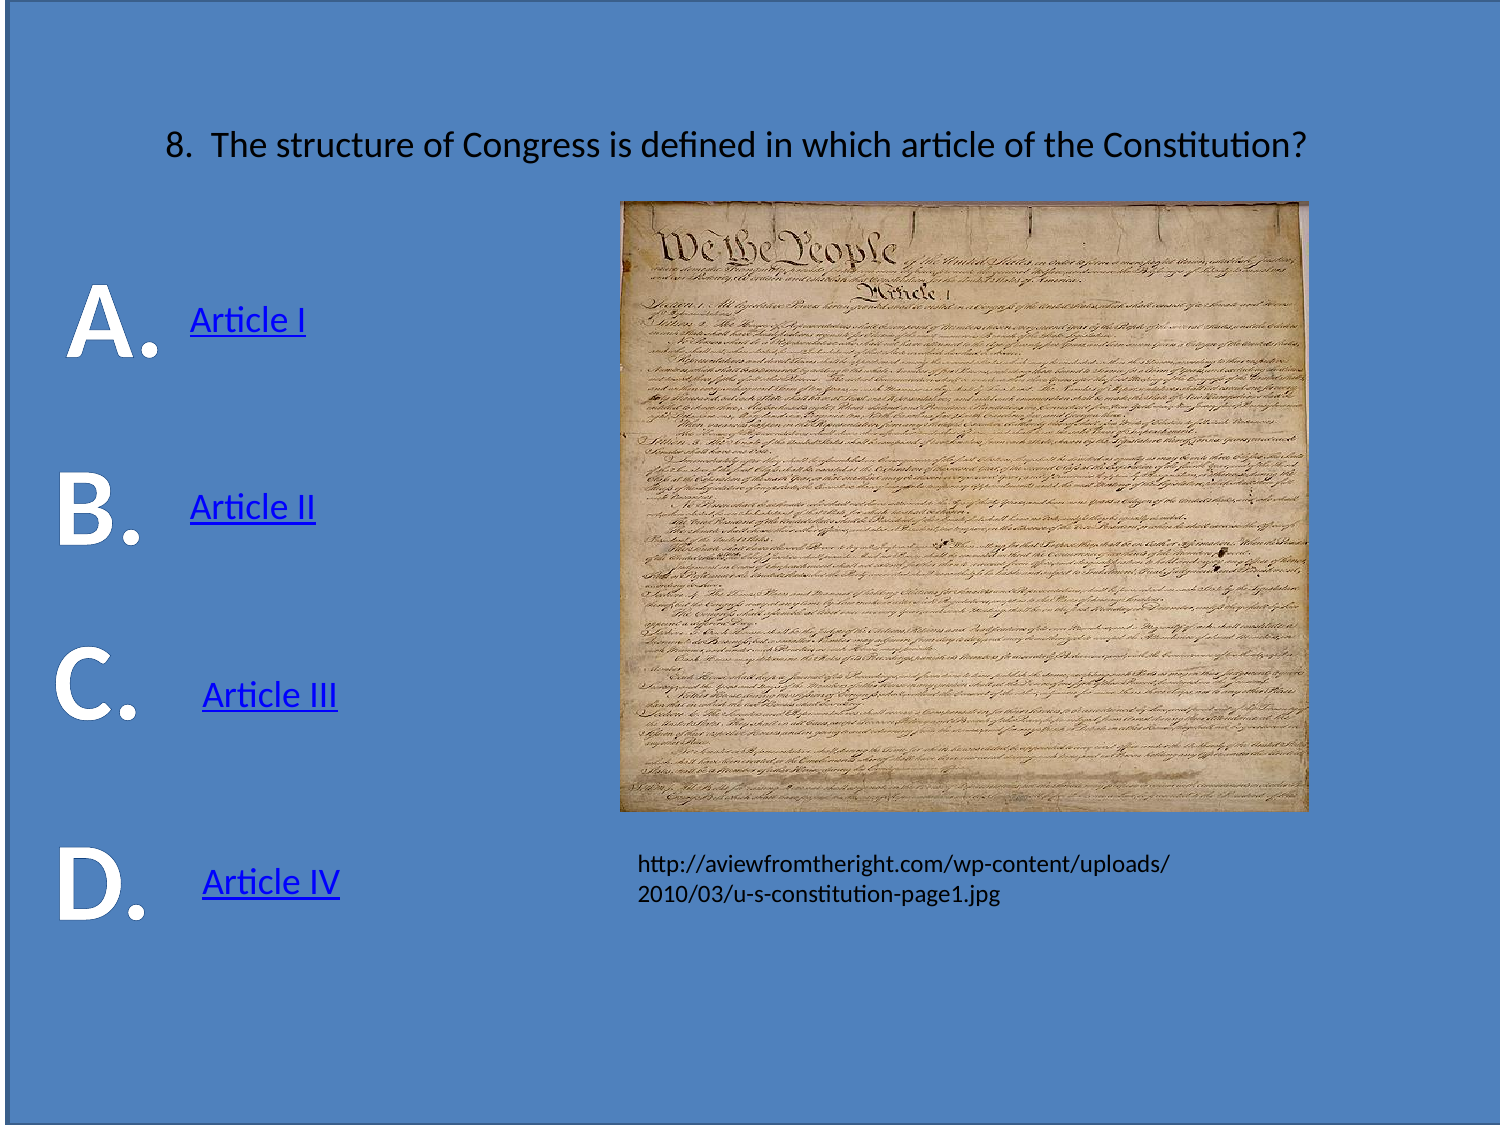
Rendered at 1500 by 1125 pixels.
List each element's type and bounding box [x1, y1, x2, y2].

picture [47, 37, 1500, 1125]
text_box [5, 0, 1500, 1125]
